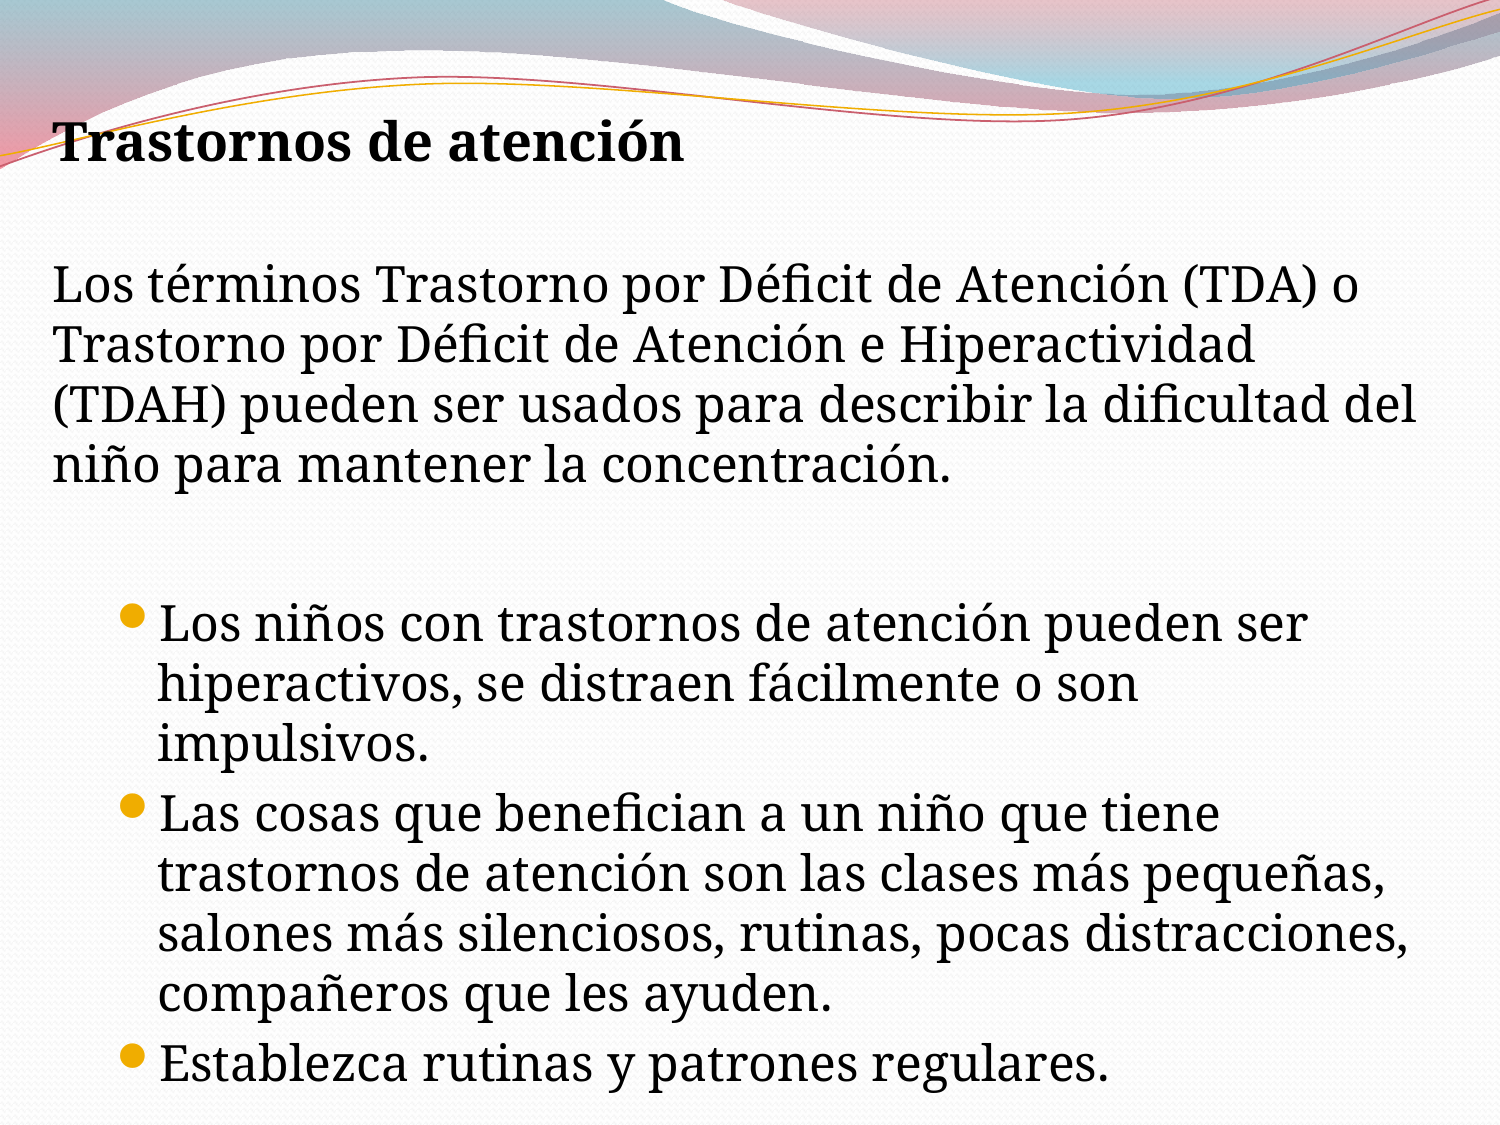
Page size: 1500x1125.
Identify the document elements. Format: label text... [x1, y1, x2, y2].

list Trastornos de atención Los términos Trastorno por Déficit de Atención (TDA) o Trastorno por Déficit de Atención e Hiperactividad (TDAH) pueden ser usados para describir la dificultad del niño para mantener la concentración. Los niños con trastornos de atención pueden ser hiperactivos, se distraen fácilmente o son impulsivos. Las cosas que benefician a un niño que tiene trastornos de atención son las clases más pequeñas, salones más silenciosos, rutinas, pocas distracciones, compañeros que les ayuden. Establezca rutinas y patrones regulares. [37, 99, 1438, 1063]
